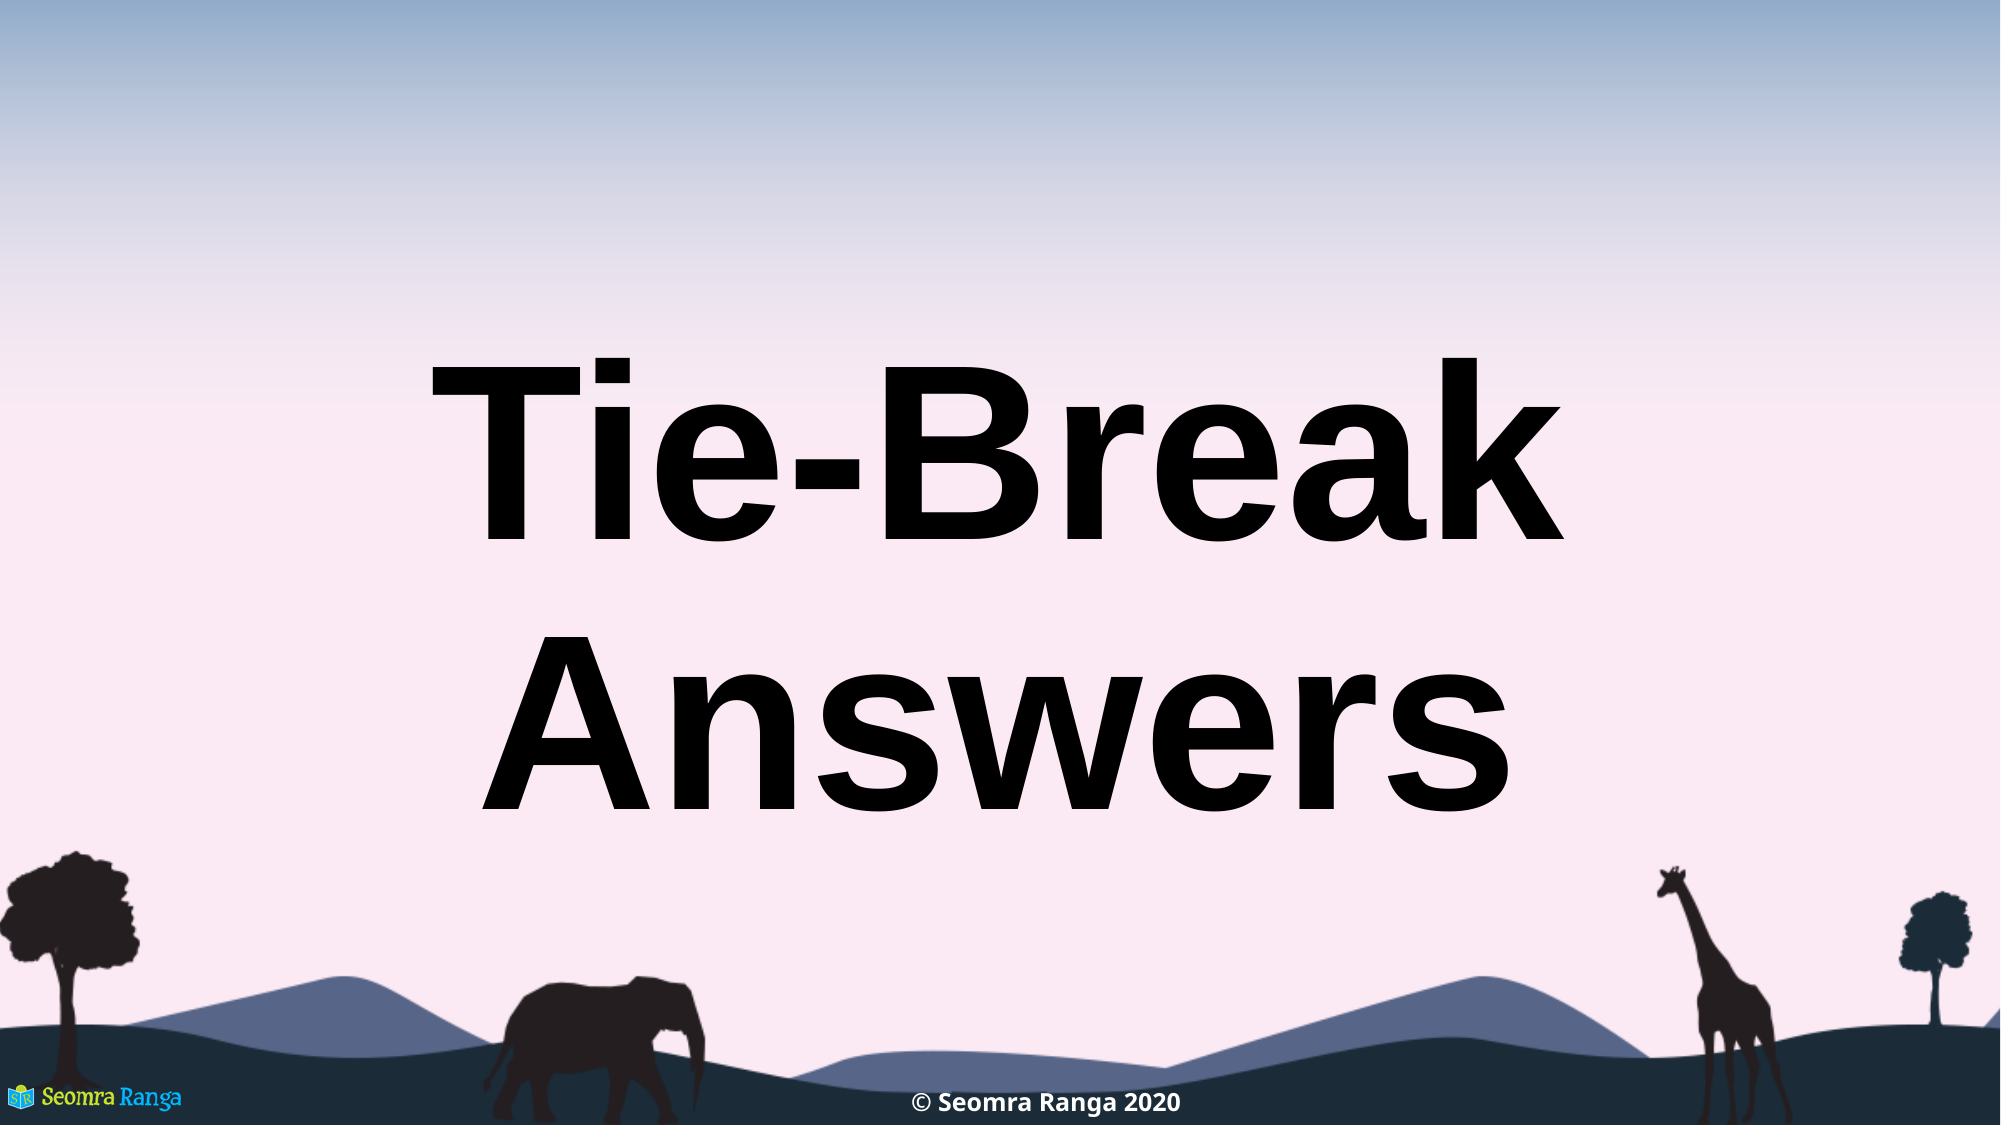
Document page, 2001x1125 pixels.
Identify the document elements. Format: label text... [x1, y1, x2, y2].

text_box © Seomra Ranga 2020 www.seomraranga.com [762, 1079, 1330, 1125]
list Tie-Break Answers [135, 215, 1861, 936]
picture [0, 0, 2001, 1125]
